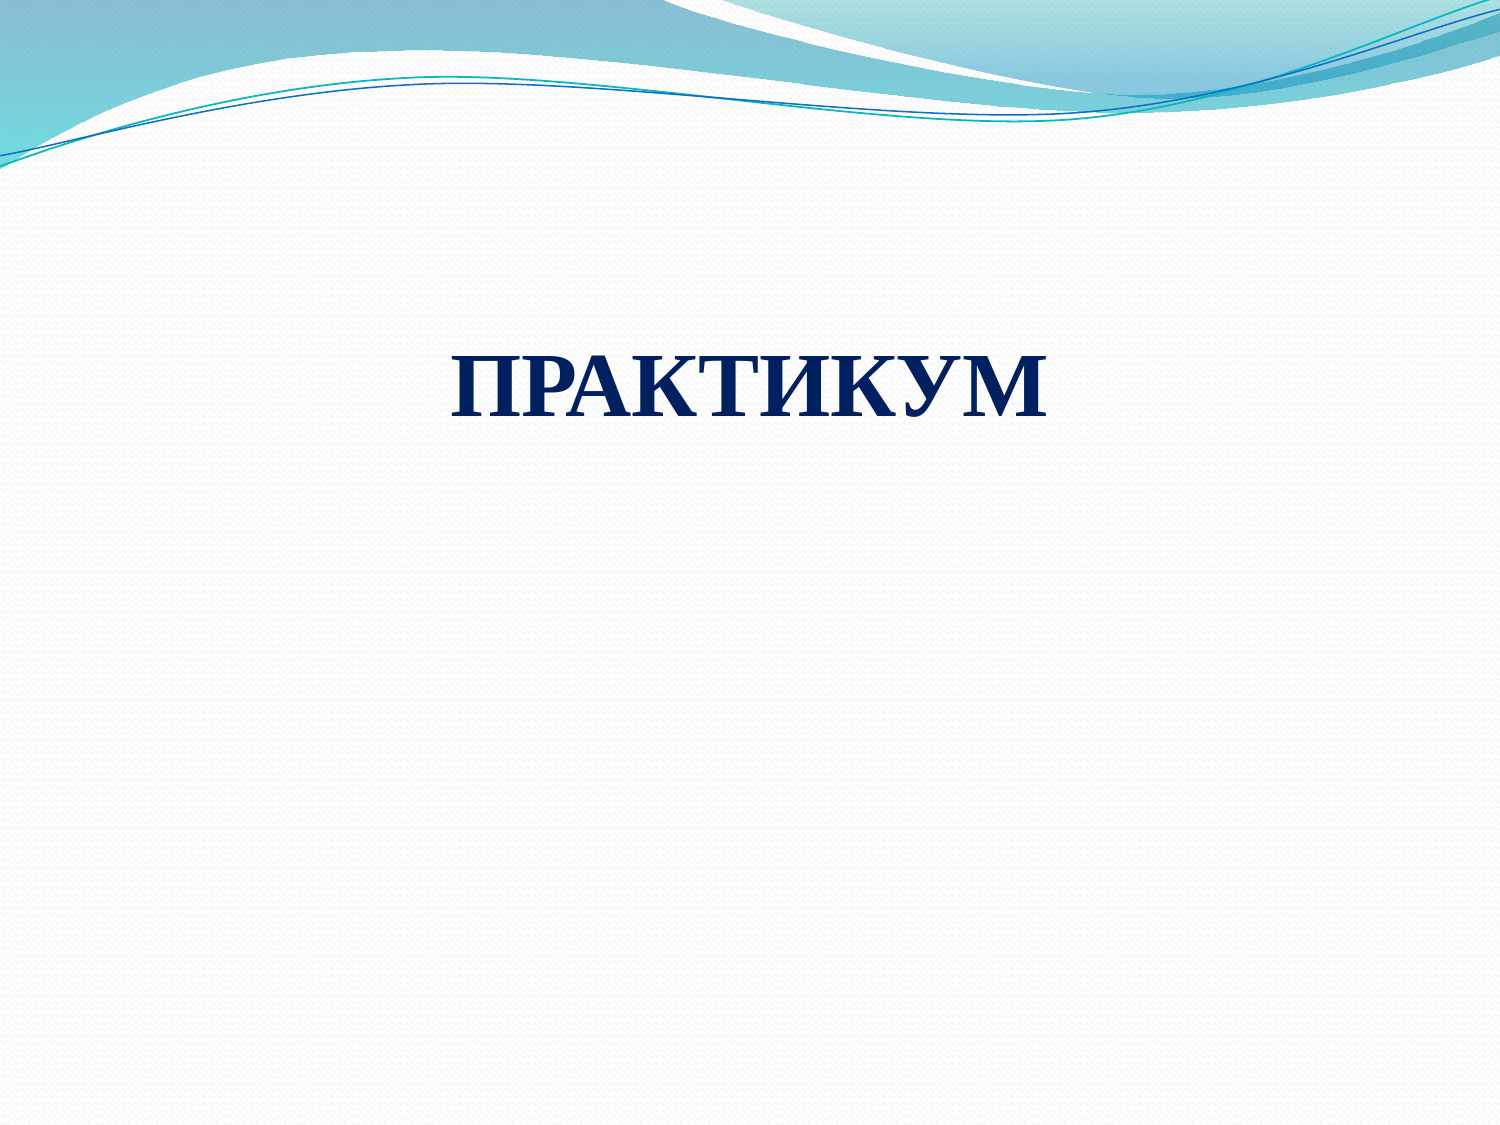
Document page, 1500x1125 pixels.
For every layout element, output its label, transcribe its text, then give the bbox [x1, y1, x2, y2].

list ПРАКТИКУМ [75, 317, 1425, 1038]
